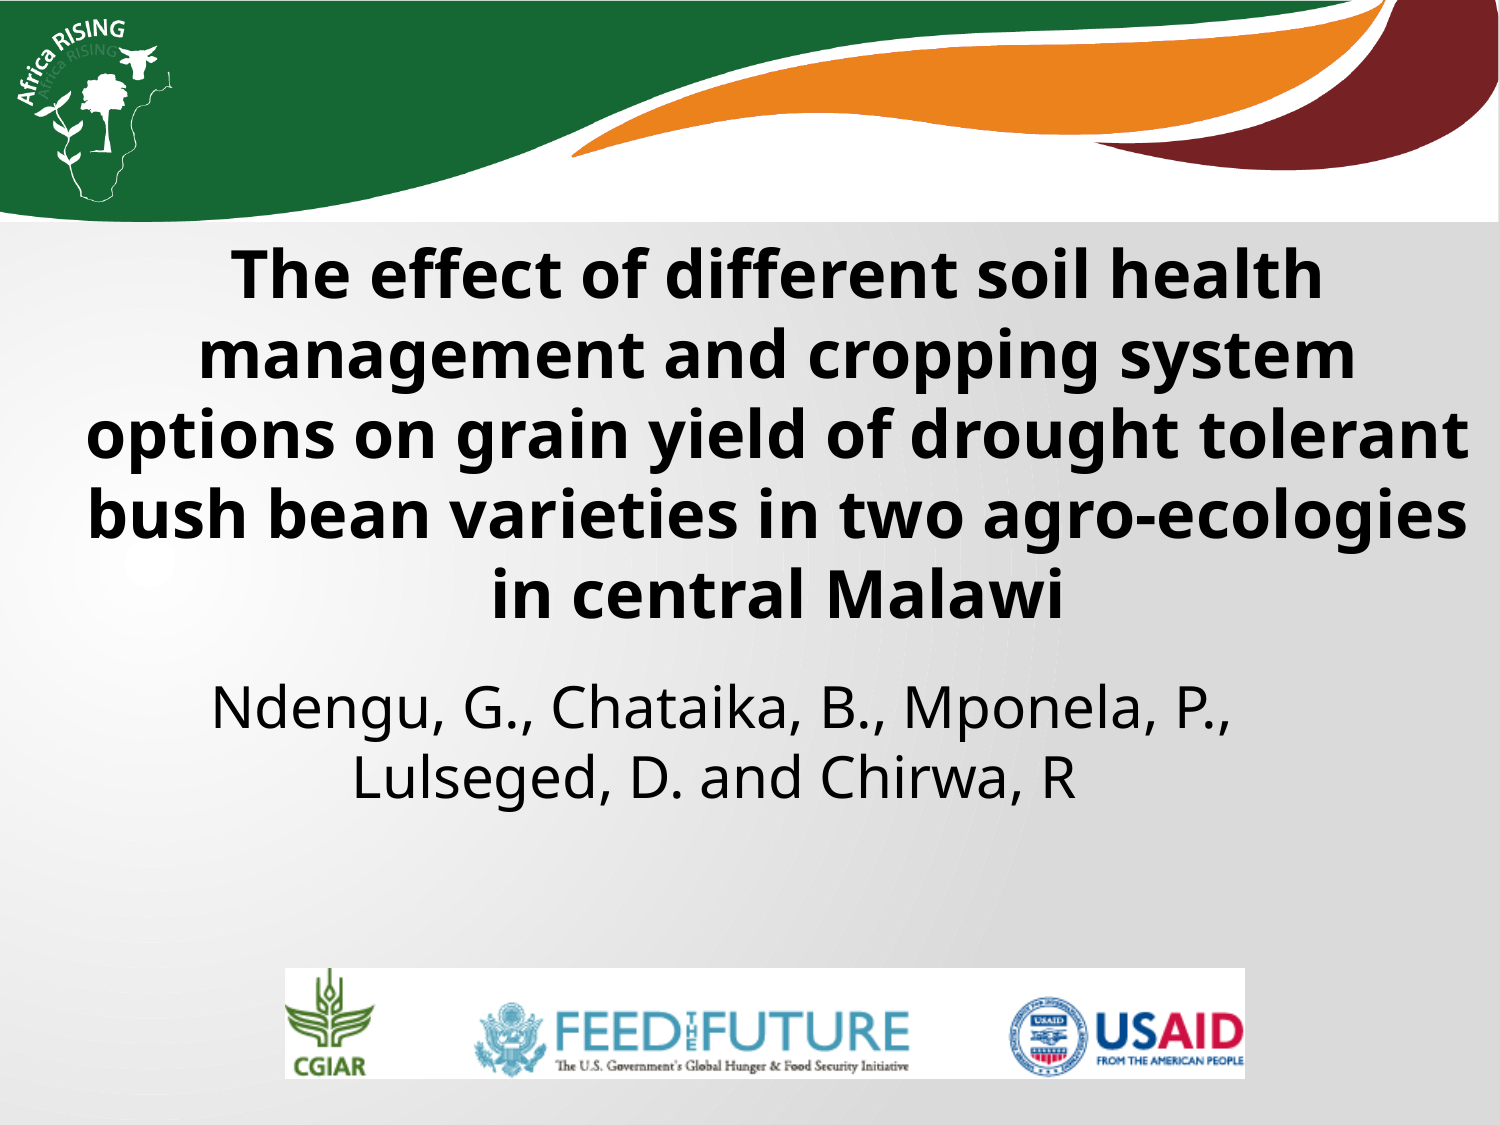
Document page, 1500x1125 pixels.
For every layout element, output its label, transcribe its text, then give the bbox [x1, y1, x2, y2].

picture [285, 968, 1245, 1079]
list Ndengu, G., Chataika, B., Mponela, P., Lulseged, D. and Chirwa, R [125, 662, 1300, 888]
list The effect of different soil health management and cropping system options on grain yield of drought tolerant bush bean varieties in two agro-ecologies in central Malawi [37, 224, 1500, 625]
picture [0, 0, 1499, 222]
